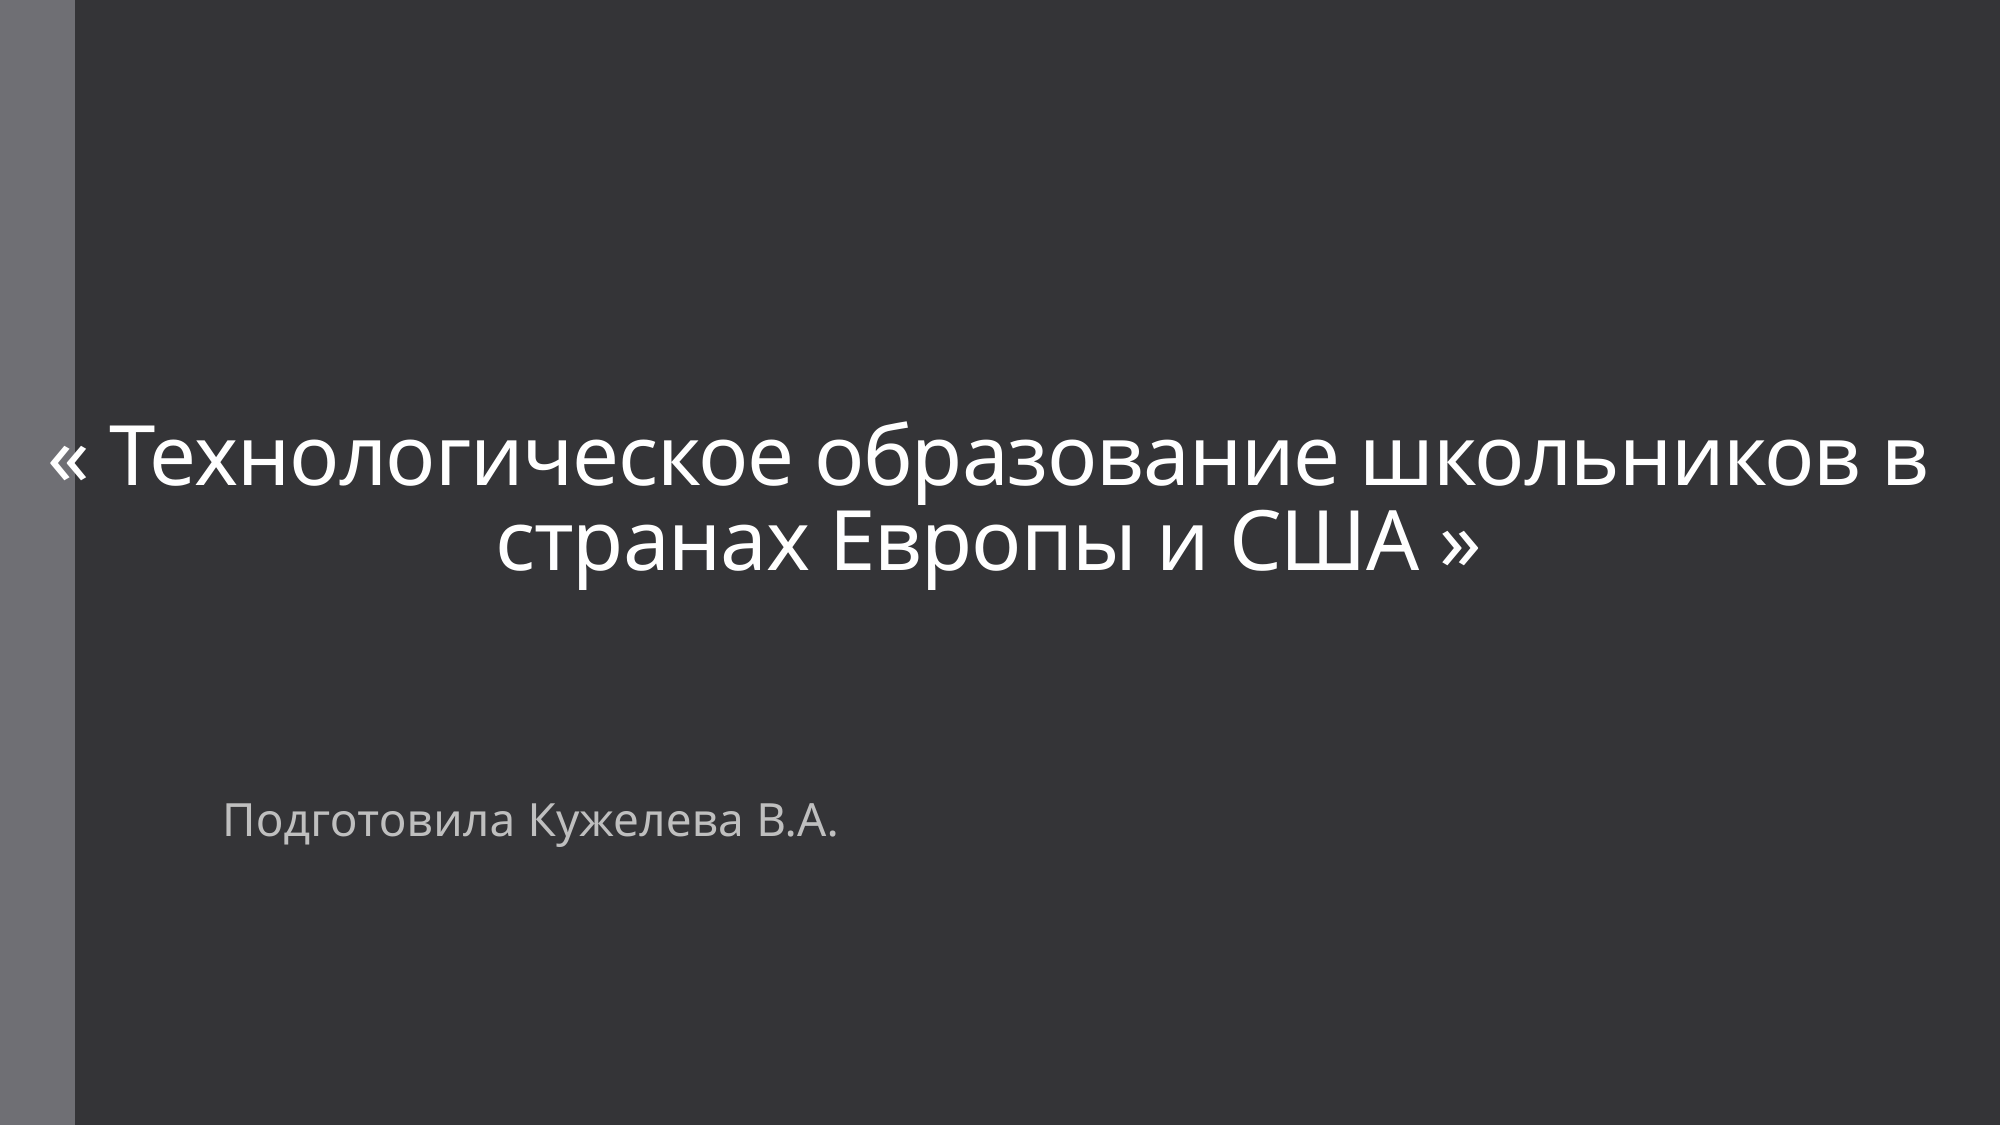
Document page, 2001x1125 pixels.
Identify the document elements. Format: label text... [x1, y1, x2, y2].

subtitle Подготовила Кужелева В.А. [206, 787, 1752, 1065]
title « Технологическое образование школьников в странах Европы и США » [10, 295, 1967, 596]
